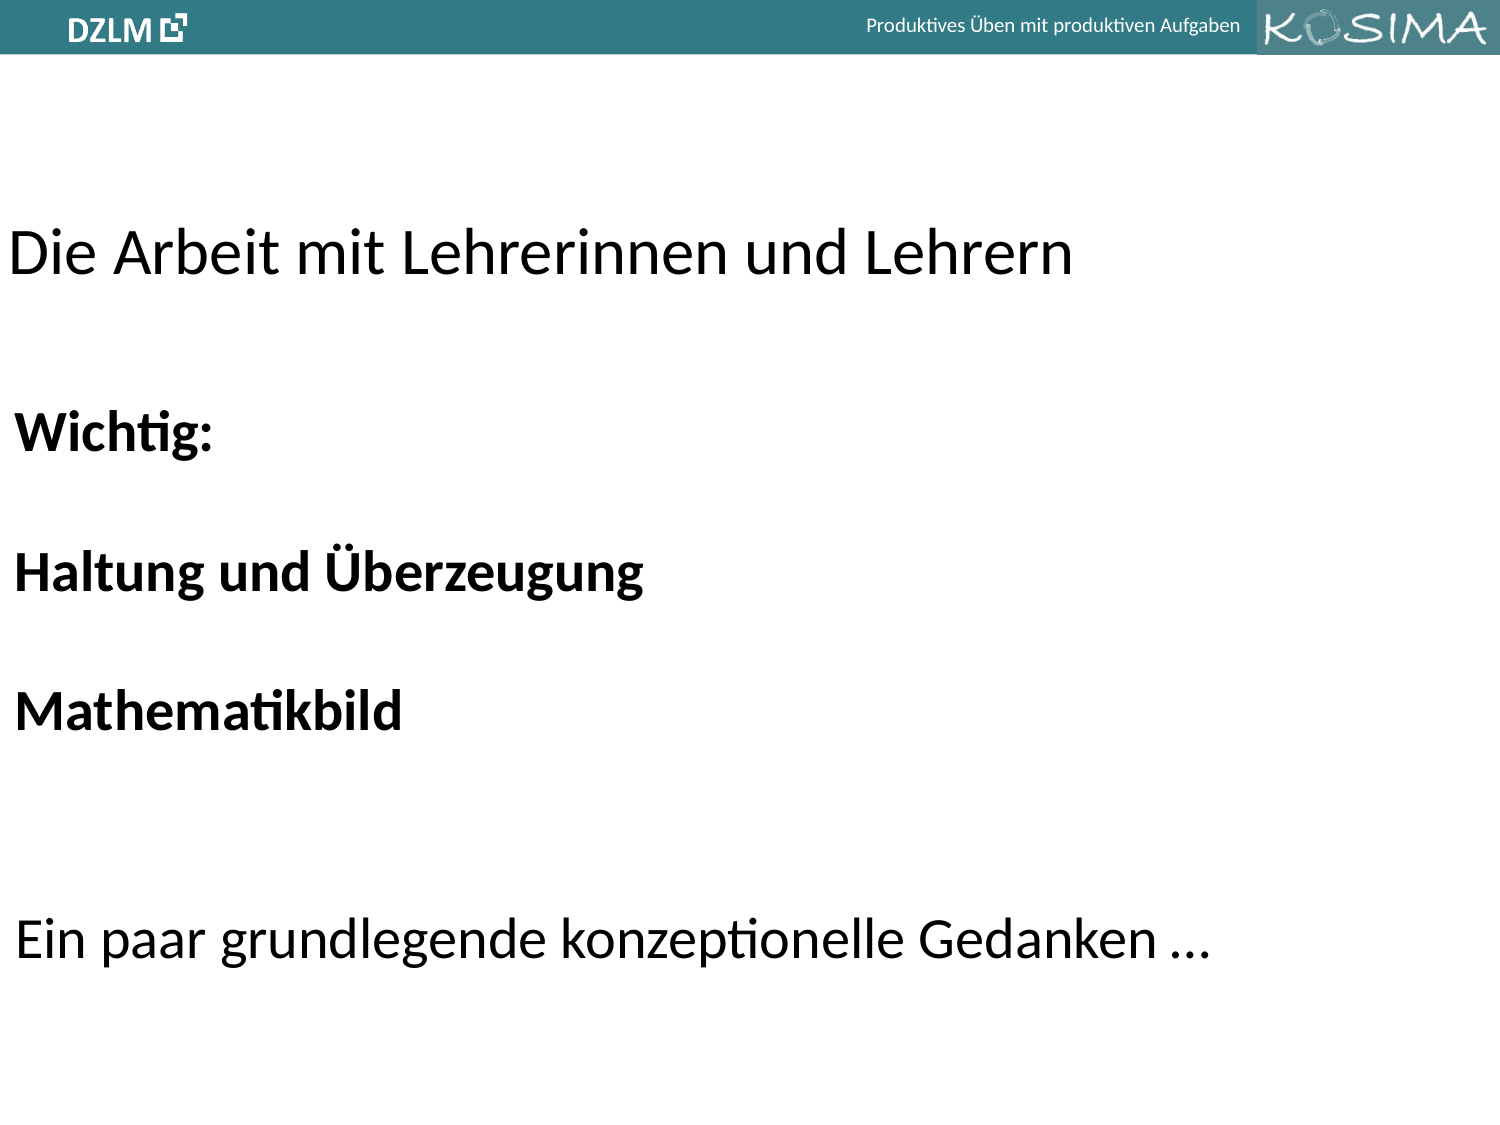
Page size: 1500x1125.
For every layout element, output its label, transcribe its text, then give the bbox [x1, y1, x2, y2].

list Ein paar grundlegende konzeptionelle Gedanken … [0, 892, 1500, 988]
list Die Arbeit mit Lehrerinnen und Lehrern [0, 207, 1500, 315]
text_box Wichtig: Haltung und Überzeugung Mathematikbild [0, 385, 668, 767]
